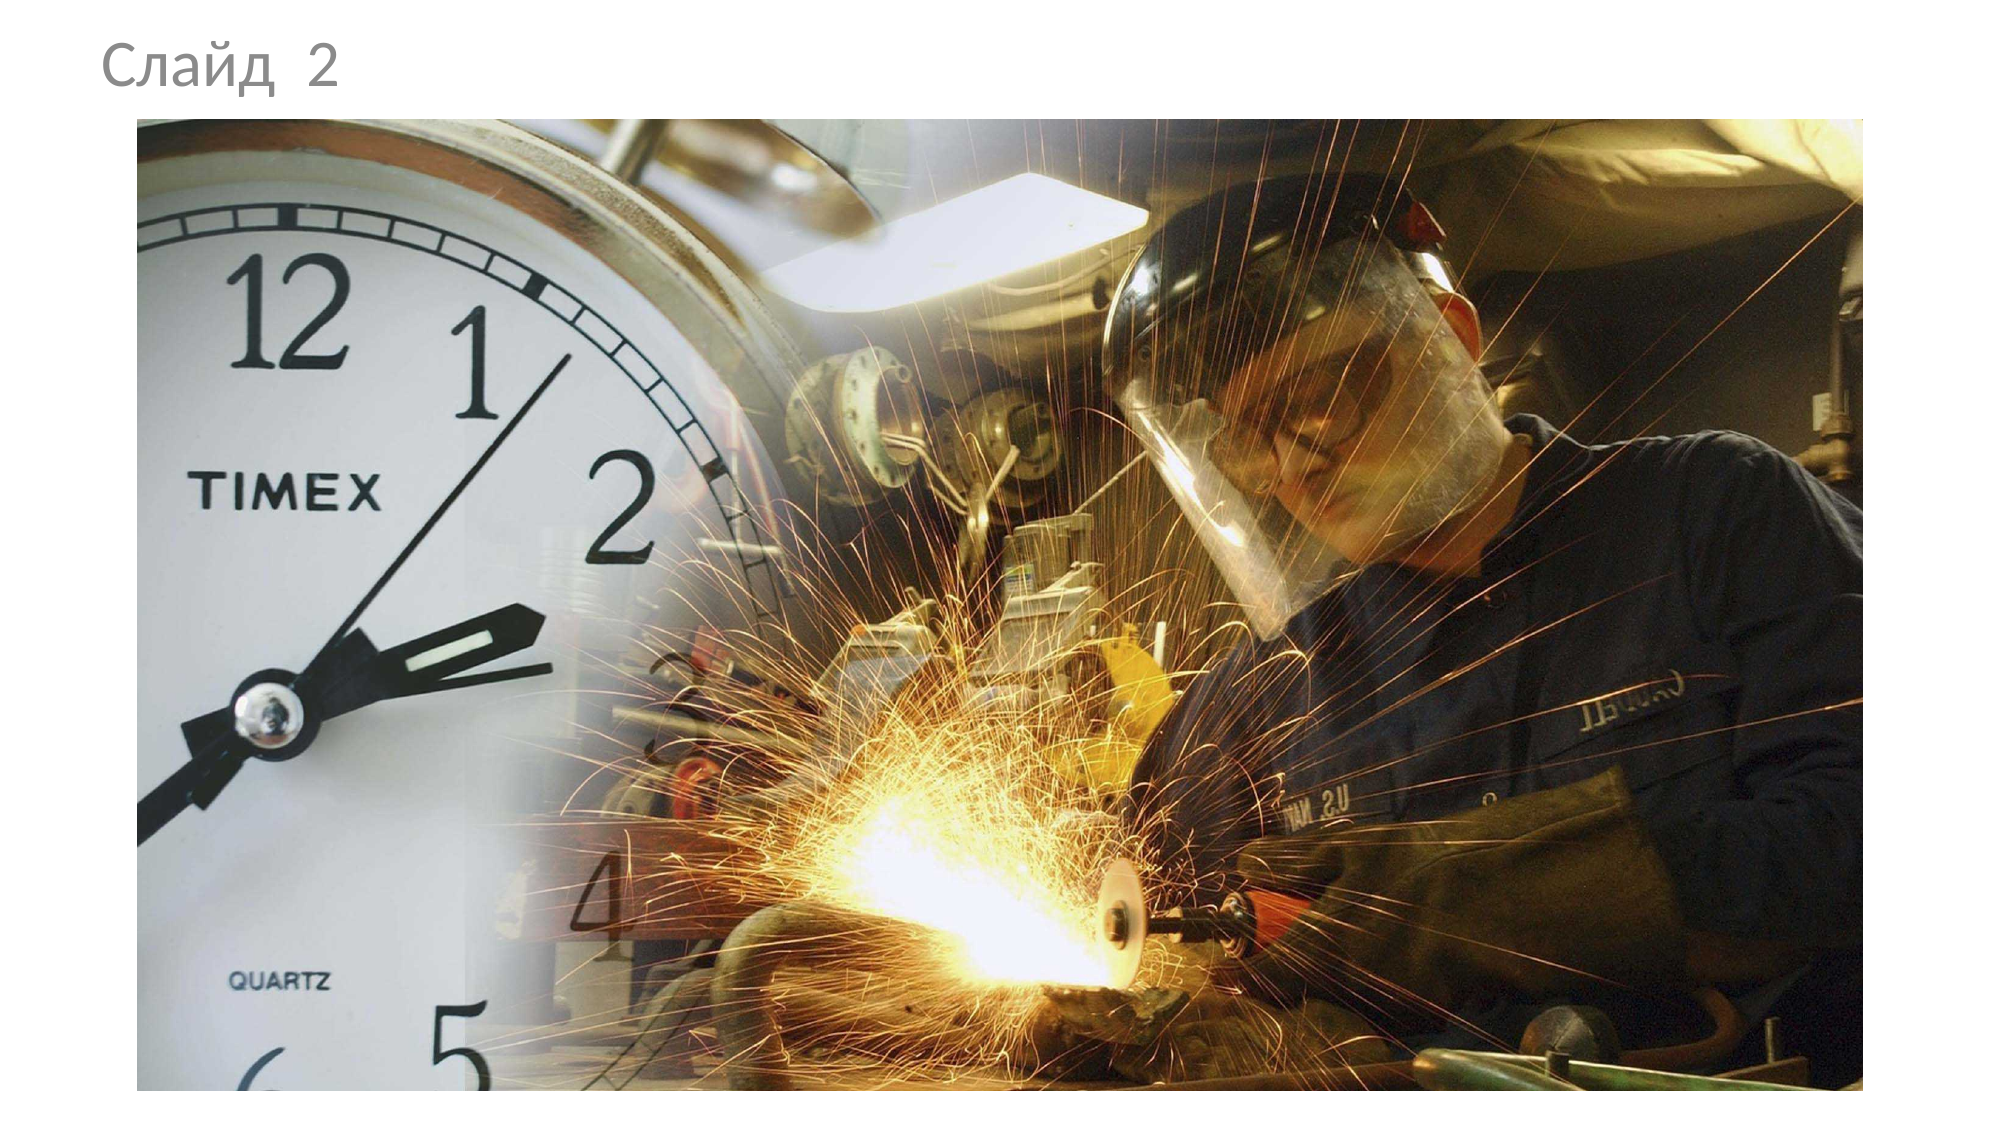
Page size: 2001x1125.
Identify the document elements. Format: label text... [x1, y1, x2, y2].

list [137, 119, 1863, 1091]
slide_number Слайд 2 [42, 29, 355, 90]
